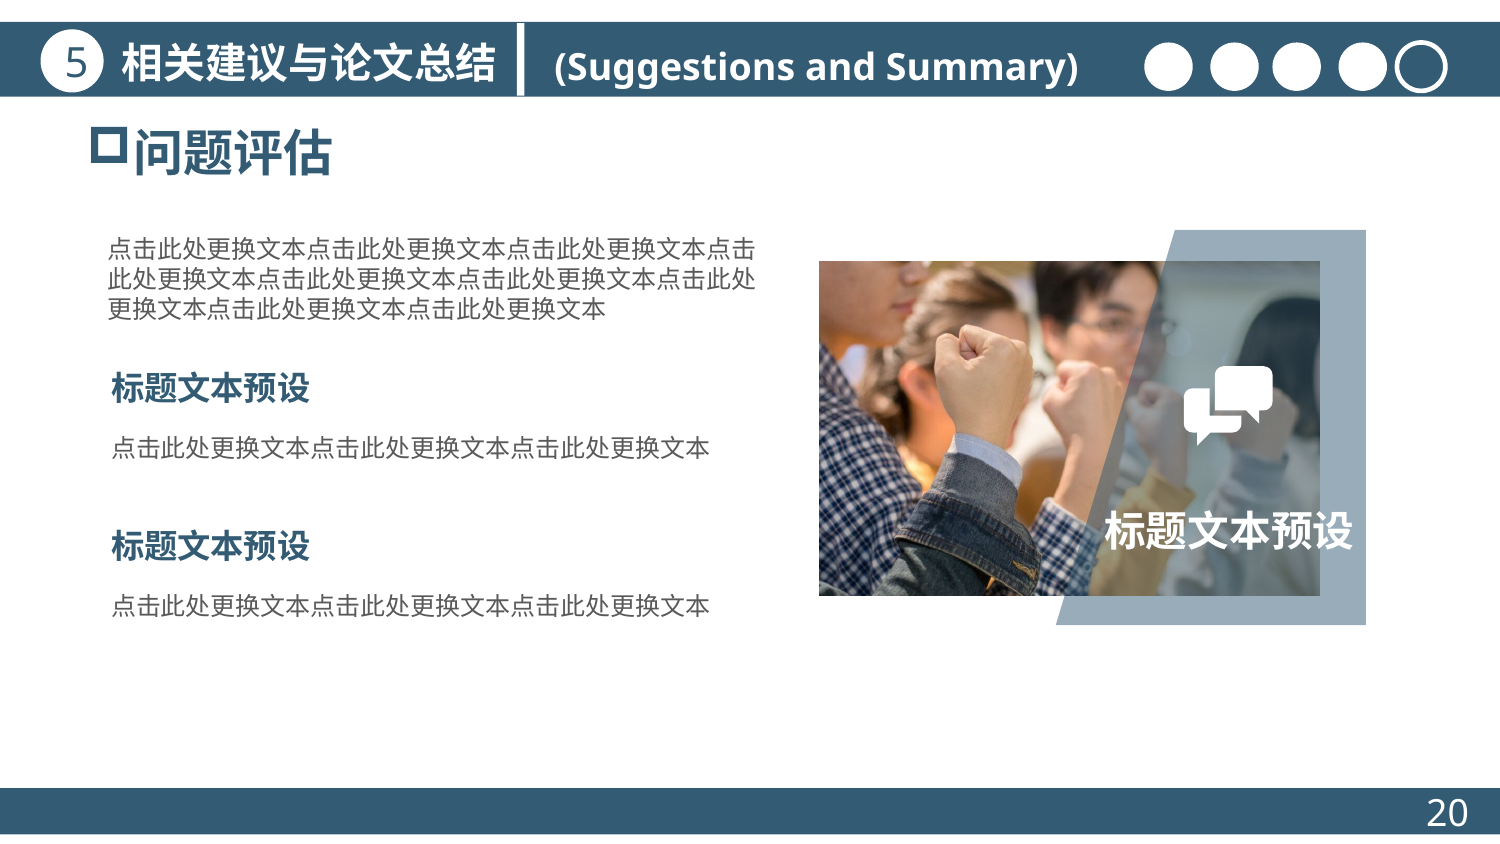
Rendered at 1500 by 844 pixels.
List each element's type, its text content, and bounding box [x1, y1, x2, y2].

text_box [0, 21, 1500, 98]
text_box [0, 781, 1500, 843]
text_box 问题评估 [72, 114, 380, 190]
picture [818, 261, 1055, 596]
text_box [98, 524, 771, 643]
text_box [1055, 229, 1367, 626]
text_box 点击此处更换文本点击此处更换文本点击此处更换文本点击此处更换文本点击此处更换文本点击此处更换文本点击此处更换文本点击此处更换文本点击此处更换文本 [83, 226, 789, 321]
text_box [98, 366, 771, 485]
